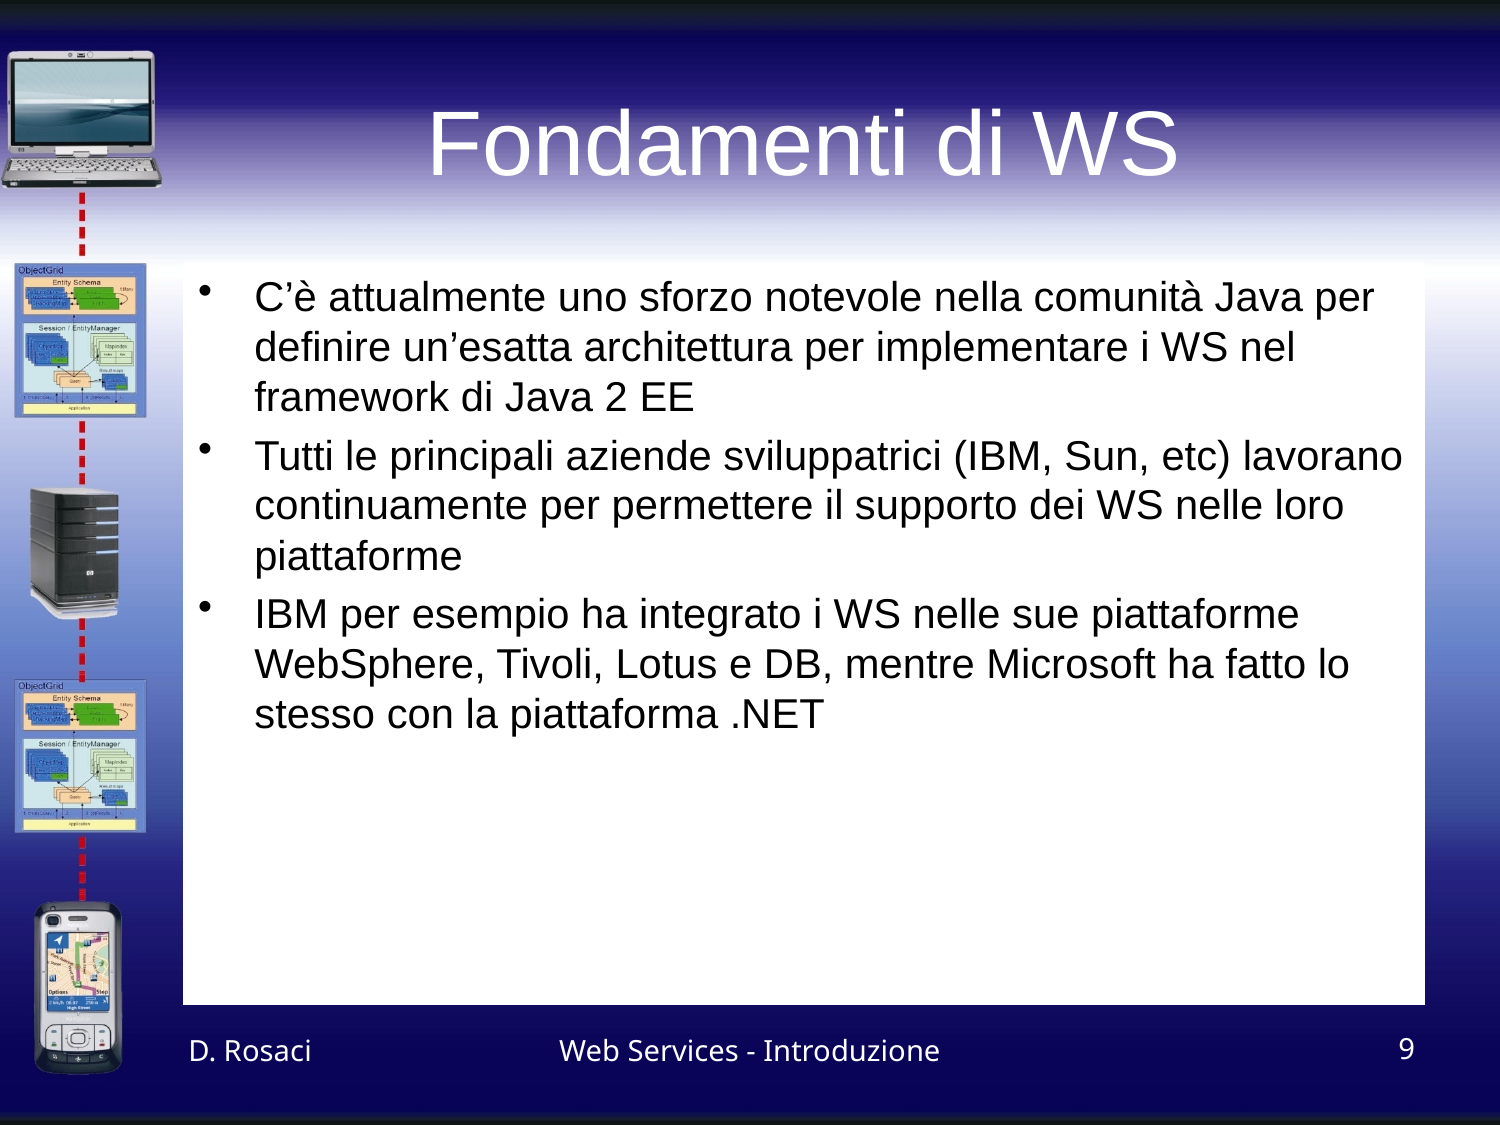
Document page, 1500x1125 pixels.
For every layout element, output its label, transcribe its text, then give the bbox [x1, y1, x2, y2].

slide_number D. Rosaci [74, 1024, 426, 1103]
list C’è attualmente uno sforzo notevole nella comunità Java per definire un’esatta architettura per implementare i WS nel framework di Java 2 EE Tutti le principali aziende sviluppatrici (IBM, Sun, etc) lavorano continuamente per permettere il supporto dei WS nelle loro piattaforme IBM per esempio ha integrato i WS nelle sue piattaforme WebSphere, Tivoli, Lotus e DB, mentre Microsoft ha fatto lo stesso con la piattaforma .NET [182, 262, 1426, 1006]
footer Web Services - Introduzione [512, 1024, 988, 1103]
picture [0, 0, 1500, 1125]
title Fondamenti di WS [182, 44, 1426, 233]
